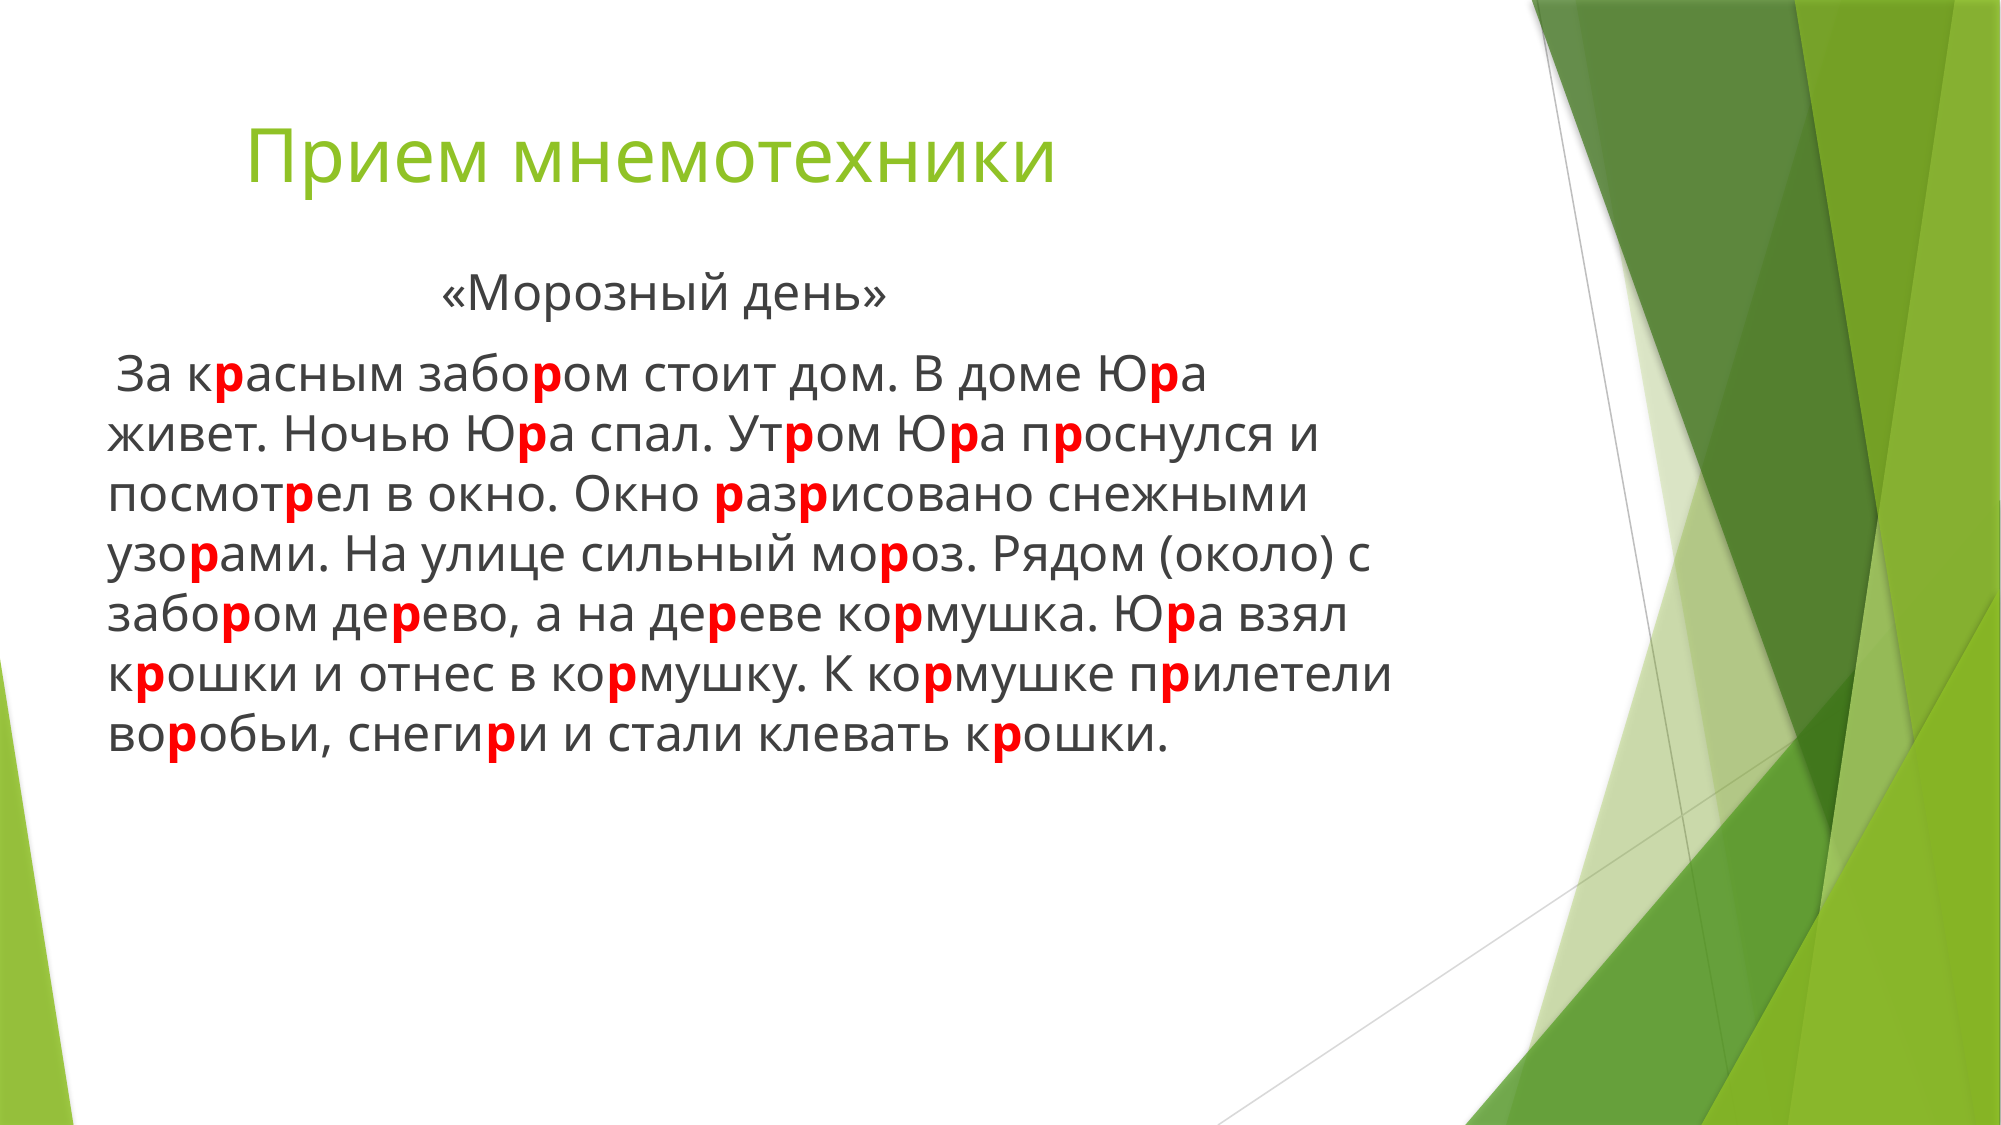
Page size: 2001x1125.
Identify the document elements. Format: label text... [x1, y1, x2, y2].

title Прием мнемотехники [229, 99, 1359, 253]
list «Морозный день» За красным забором стоит дом. В доме Юра живет. Ночью Юра спал. Утром Юра проснулся и посмотрел в окно. Окно разрисовано снежными узорами. На улице сильный мороз. Рядом (около) с забором дерево, а на дереве кормушка. Юра взял крошки и отнес в кормушку. К кормушке прилетели воробьи, снегири и стали клевать крошки. [36, 253, 1411, 913]
